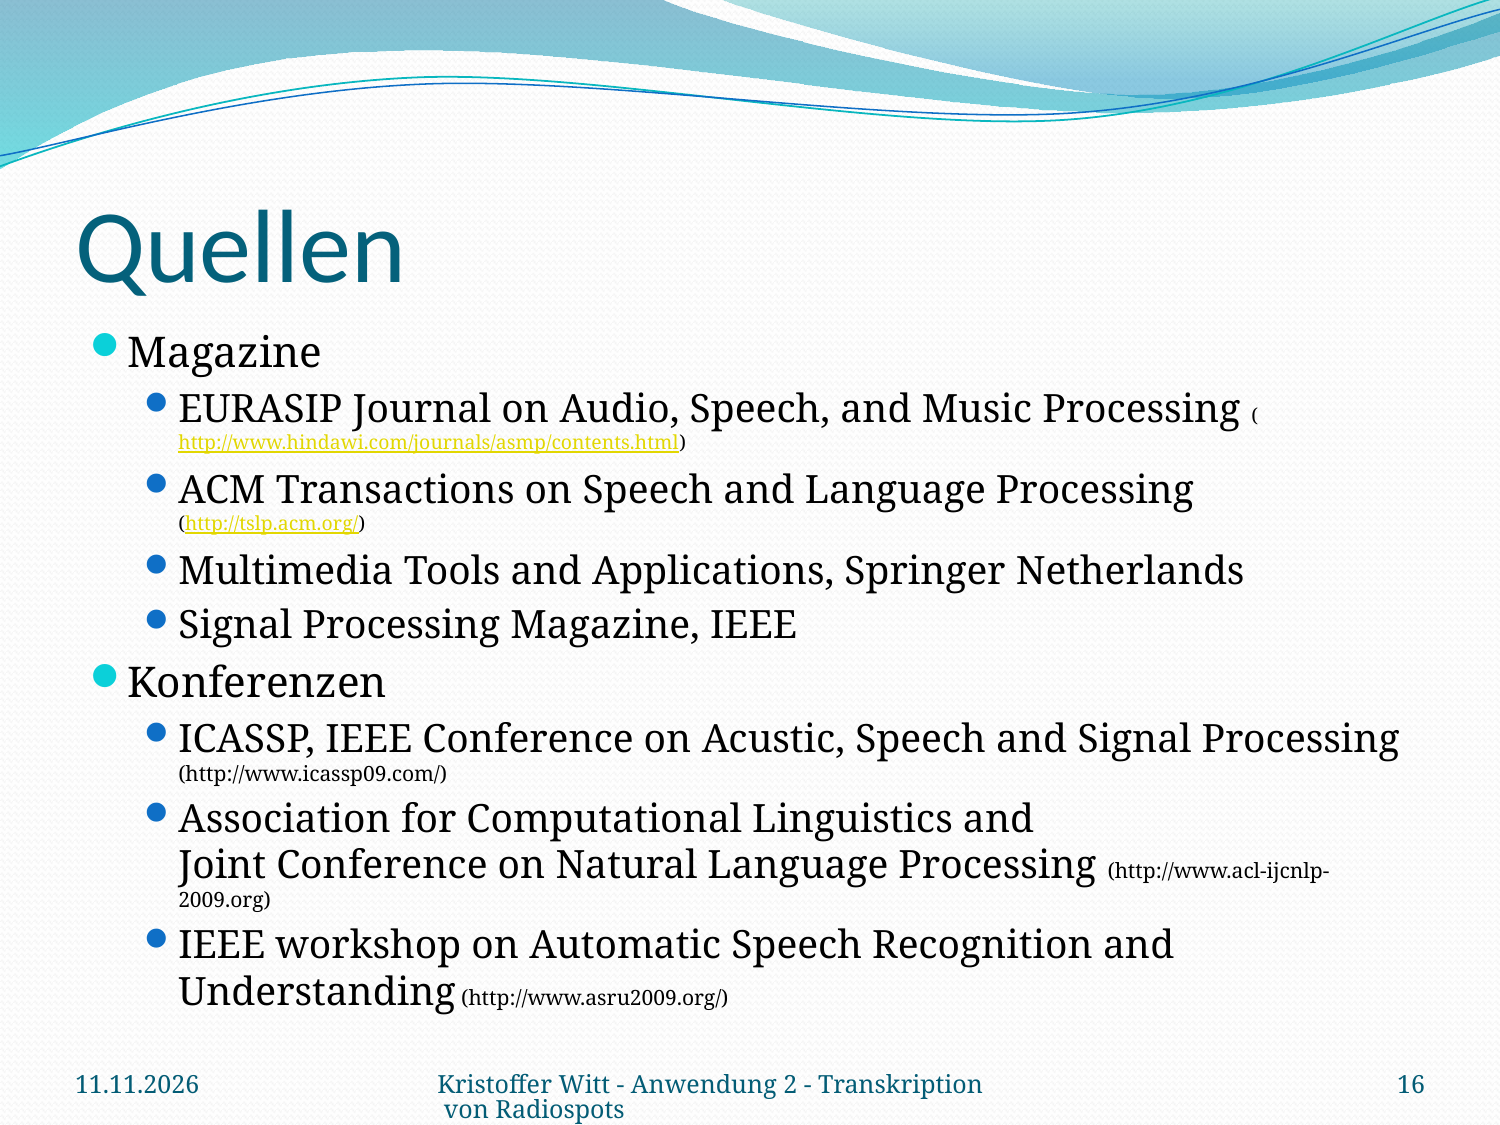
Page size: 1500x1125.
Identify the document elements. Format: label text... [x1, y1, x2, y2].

list Magazine EURASIP Journal on Audio, Speech, and Music Processing (http://www.hindawi.com/journals/asmp/contents.html) ACM Transactions on Speech and Language Processing (http://tslp.acm.org/) Multimedia Tools and Applications, Springer Netherlands Signal Processing Magazine, IEEE Konferenzen ICASSP, IEEE Conference on Acustic, Speech and Signal Processing (http://www.icassp09.com/) Association for Computational Linguistics and Joint Conference on Natural Language Processing (http://www.acl-ijcnlp-2009.org) IEEE workshop on Automatic Speech Recognition and Understanding (http://www.asru2009.org/) [75, 317, 1425, 1038]
slide_number 16 [1299, 1042, 1425, 1103]
footer Kristoffer Witt - Anwendung 2 - Transkription von Radiospots [437, 1042, 988, 1103]
title Quellen [75, 115, 1425, 303]
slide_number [75, 1042, 425, 1103]
